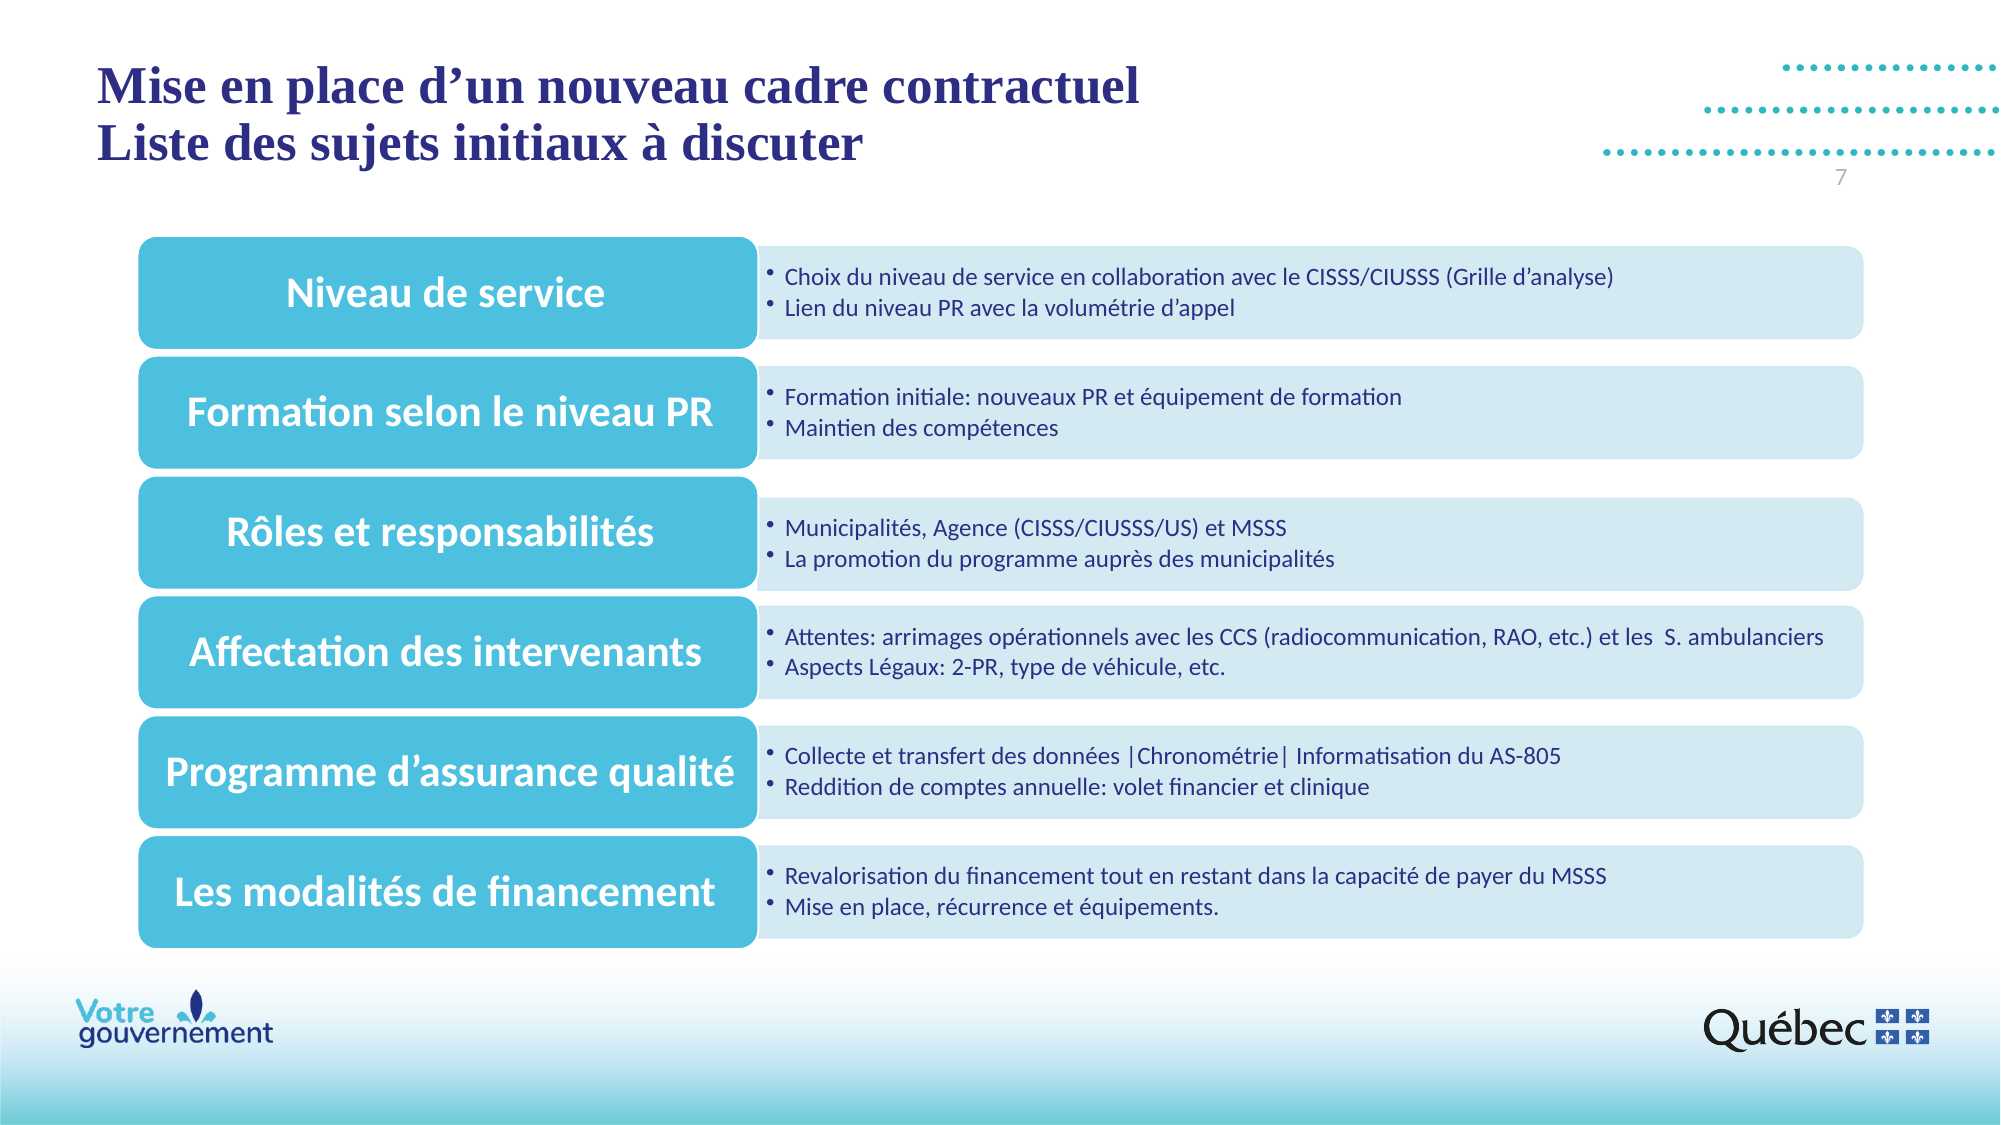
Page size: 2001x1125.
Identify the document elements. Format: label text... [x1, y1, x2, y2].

title Mise en place d’un nouveau cadre contractuel Liste des sujets initiaux à discuter [82, 49, 1808, 181]
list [137, 235, 1863, 950]
slide_number 7 [1412, 145, 1863, 206]
picture [0, 0, 2001, 1125]
